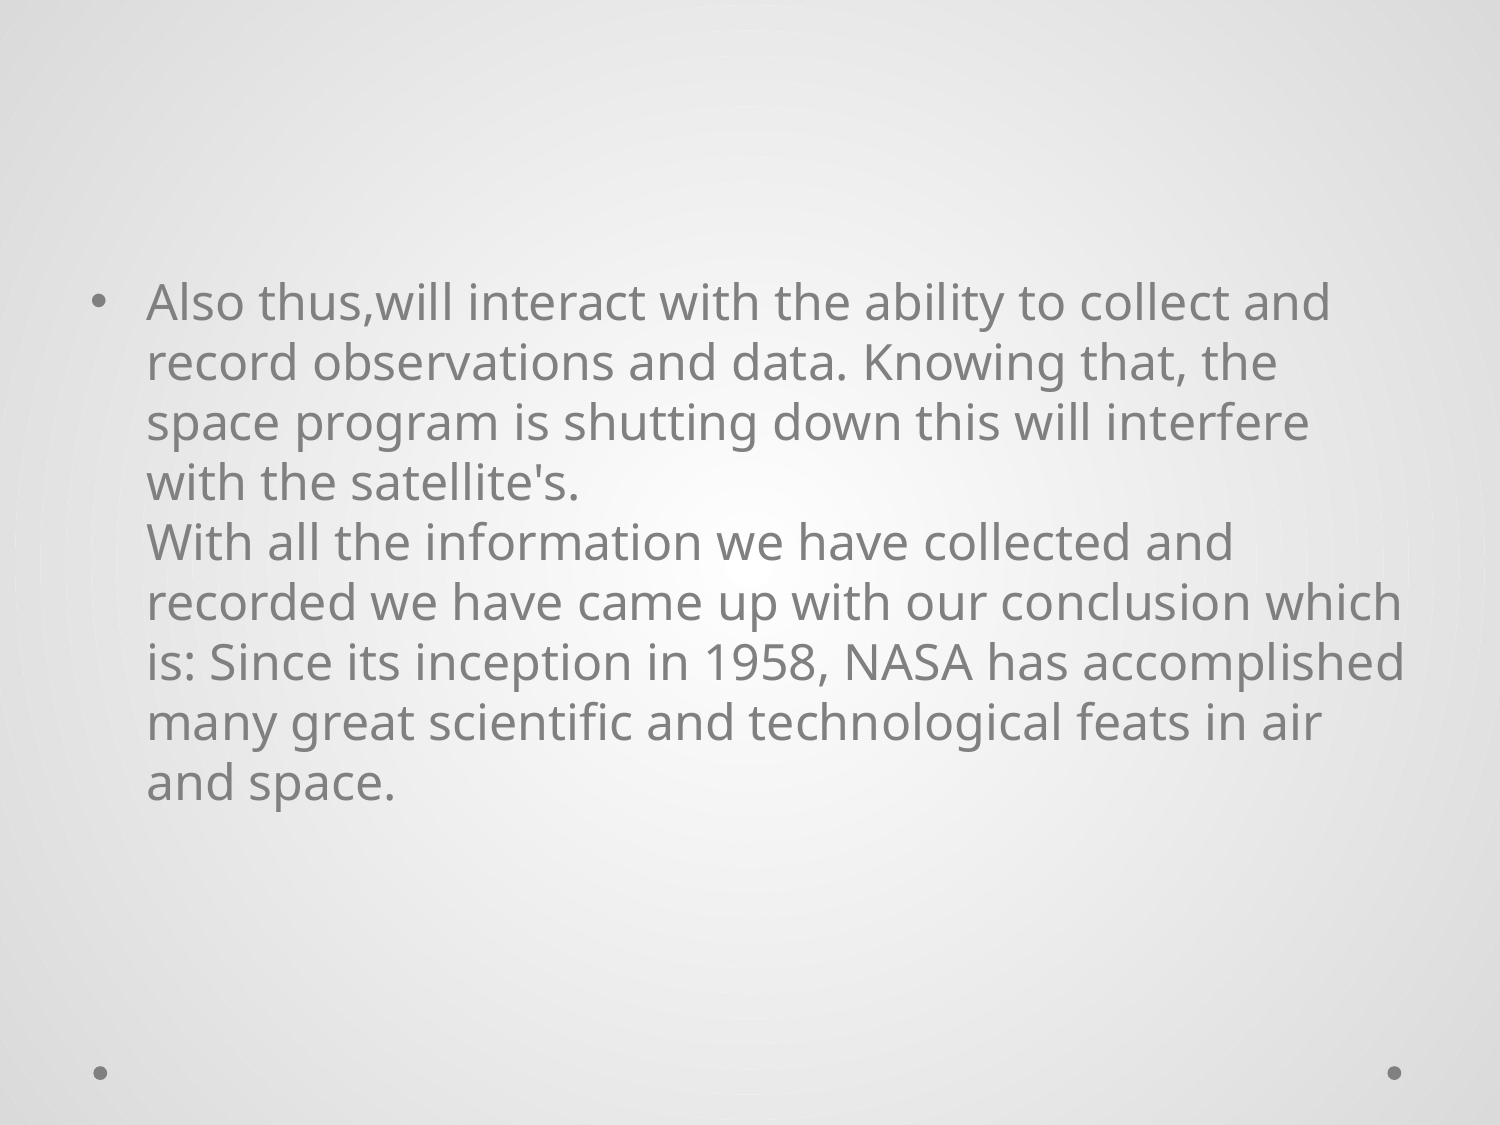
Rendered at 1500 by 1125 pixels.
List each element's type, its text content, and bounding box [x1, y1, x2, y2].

list Also thus,will interact with the ability to collect and record observations and data. Knowing that, the space program is shutting down this will interfere with the satellite's. With all the information we have collected and recorded we have came up with our conclusion which is: Since its inception in 1958, NASA has accomplished many great scientific and technological feats in air and space. [75, 262, 1425, 1005]
